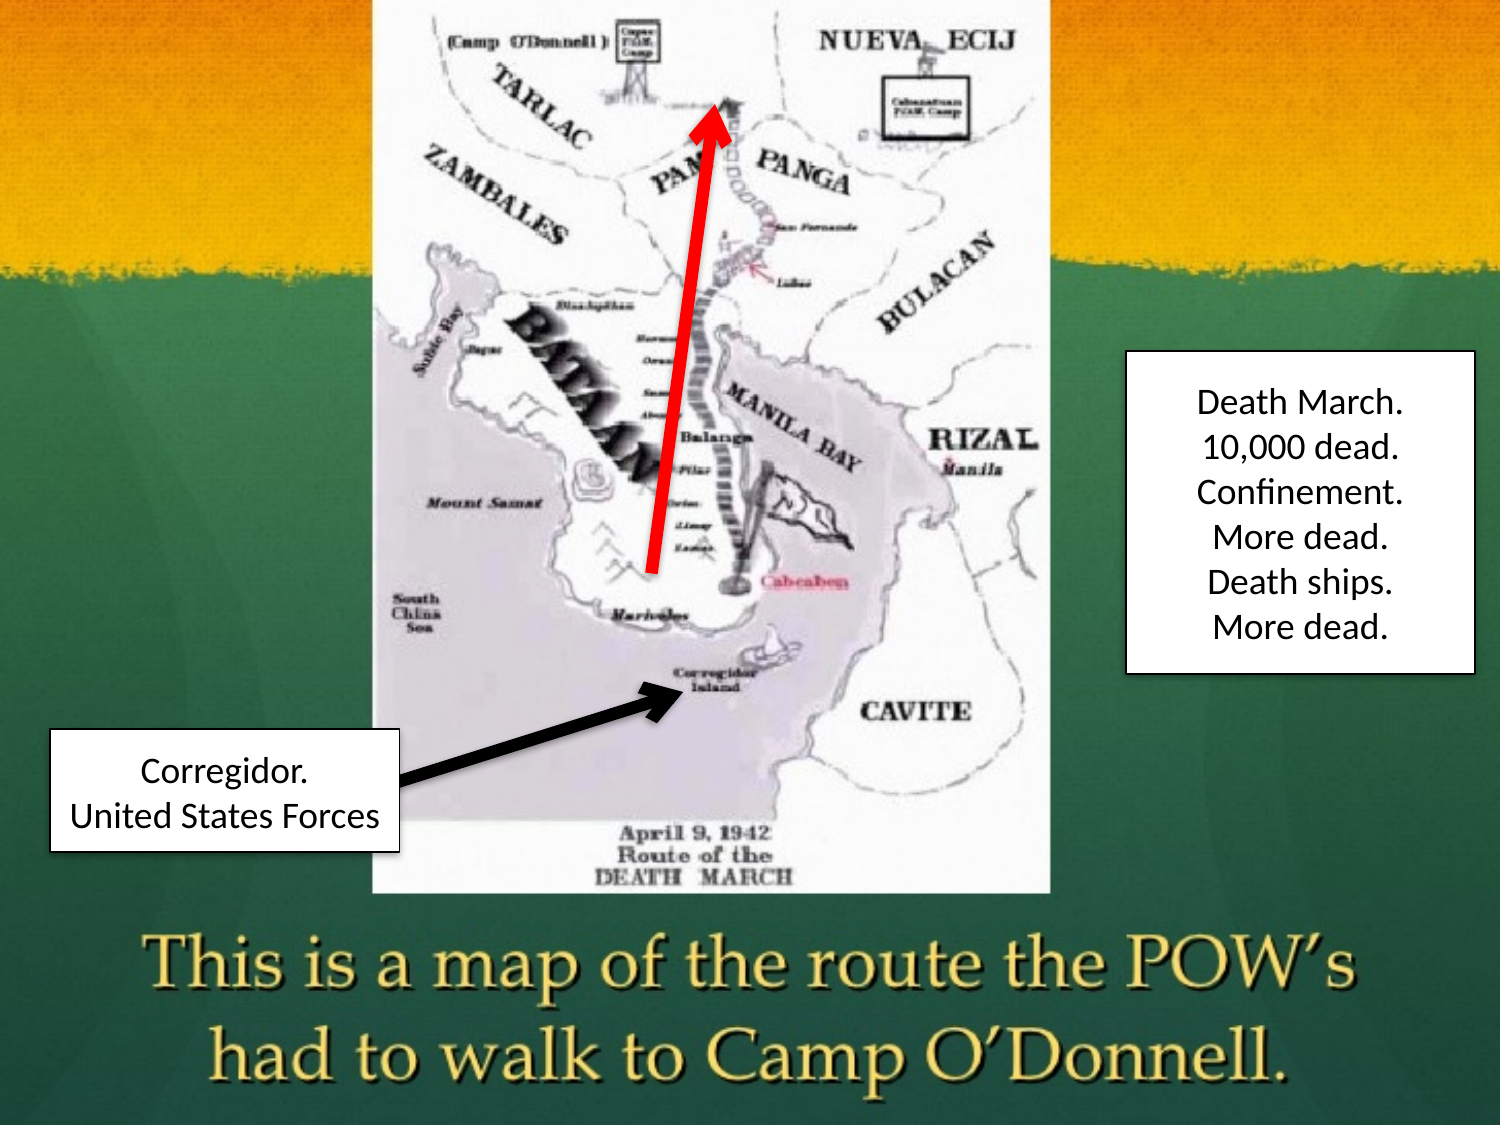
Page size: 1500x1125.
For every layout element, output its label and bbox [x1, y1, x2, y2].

text_box [651, 103, 716, 574]
text_box [369, 691, 684, 791]
picture [0, 0, 1500, 1125]
